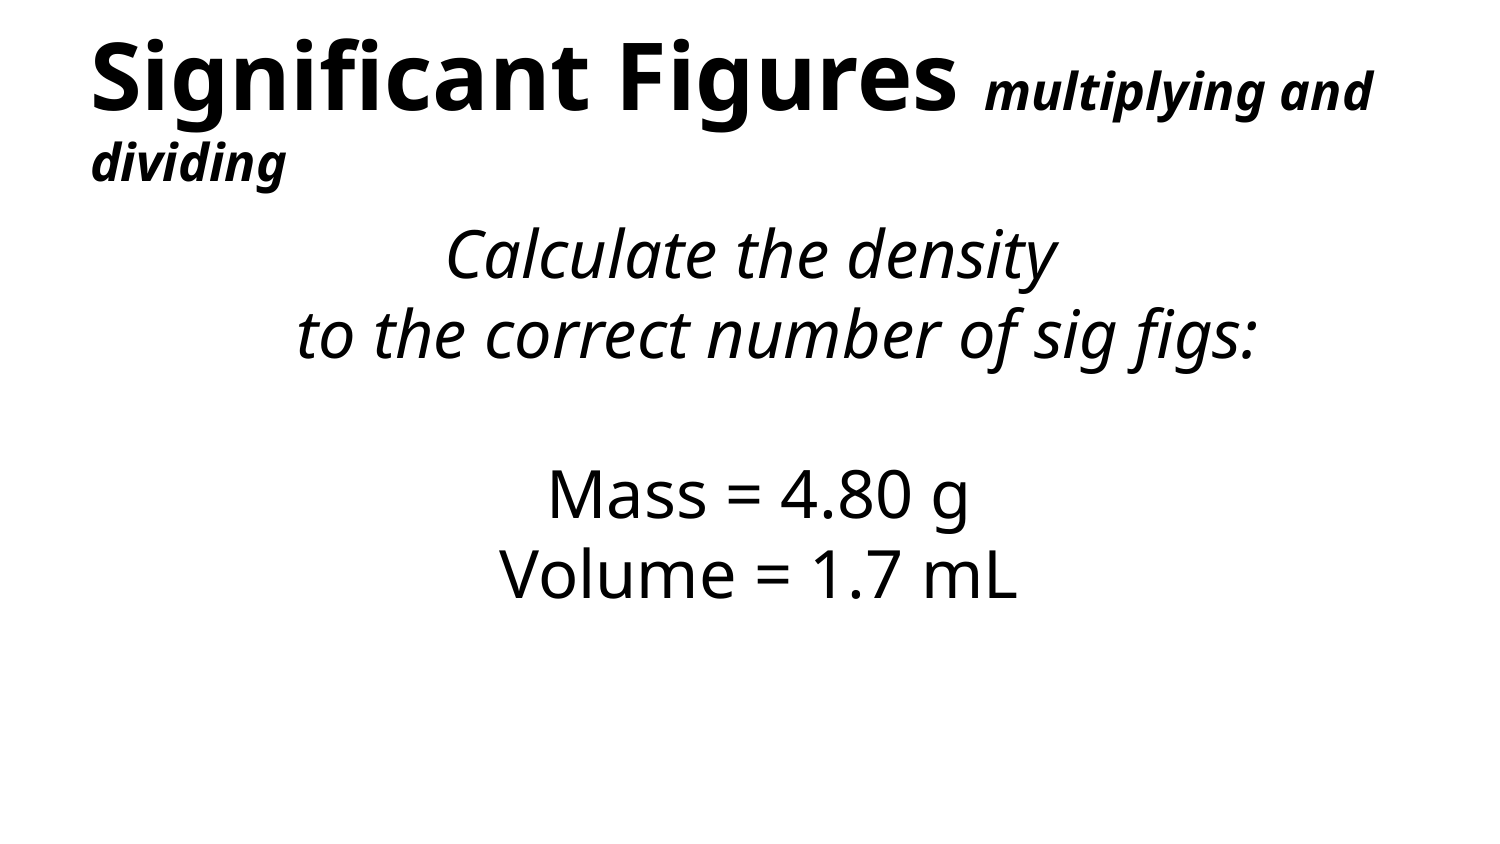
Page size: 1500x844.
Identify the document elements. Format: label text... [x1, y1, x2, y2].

list Calculate the density to the correct number of sig figs: Mass = 4.80 g Volume = 1.7 mL [75, 196, 1425, 754]
title Significant Figures multiplying and dividing [75, 33, 1425, 175]
